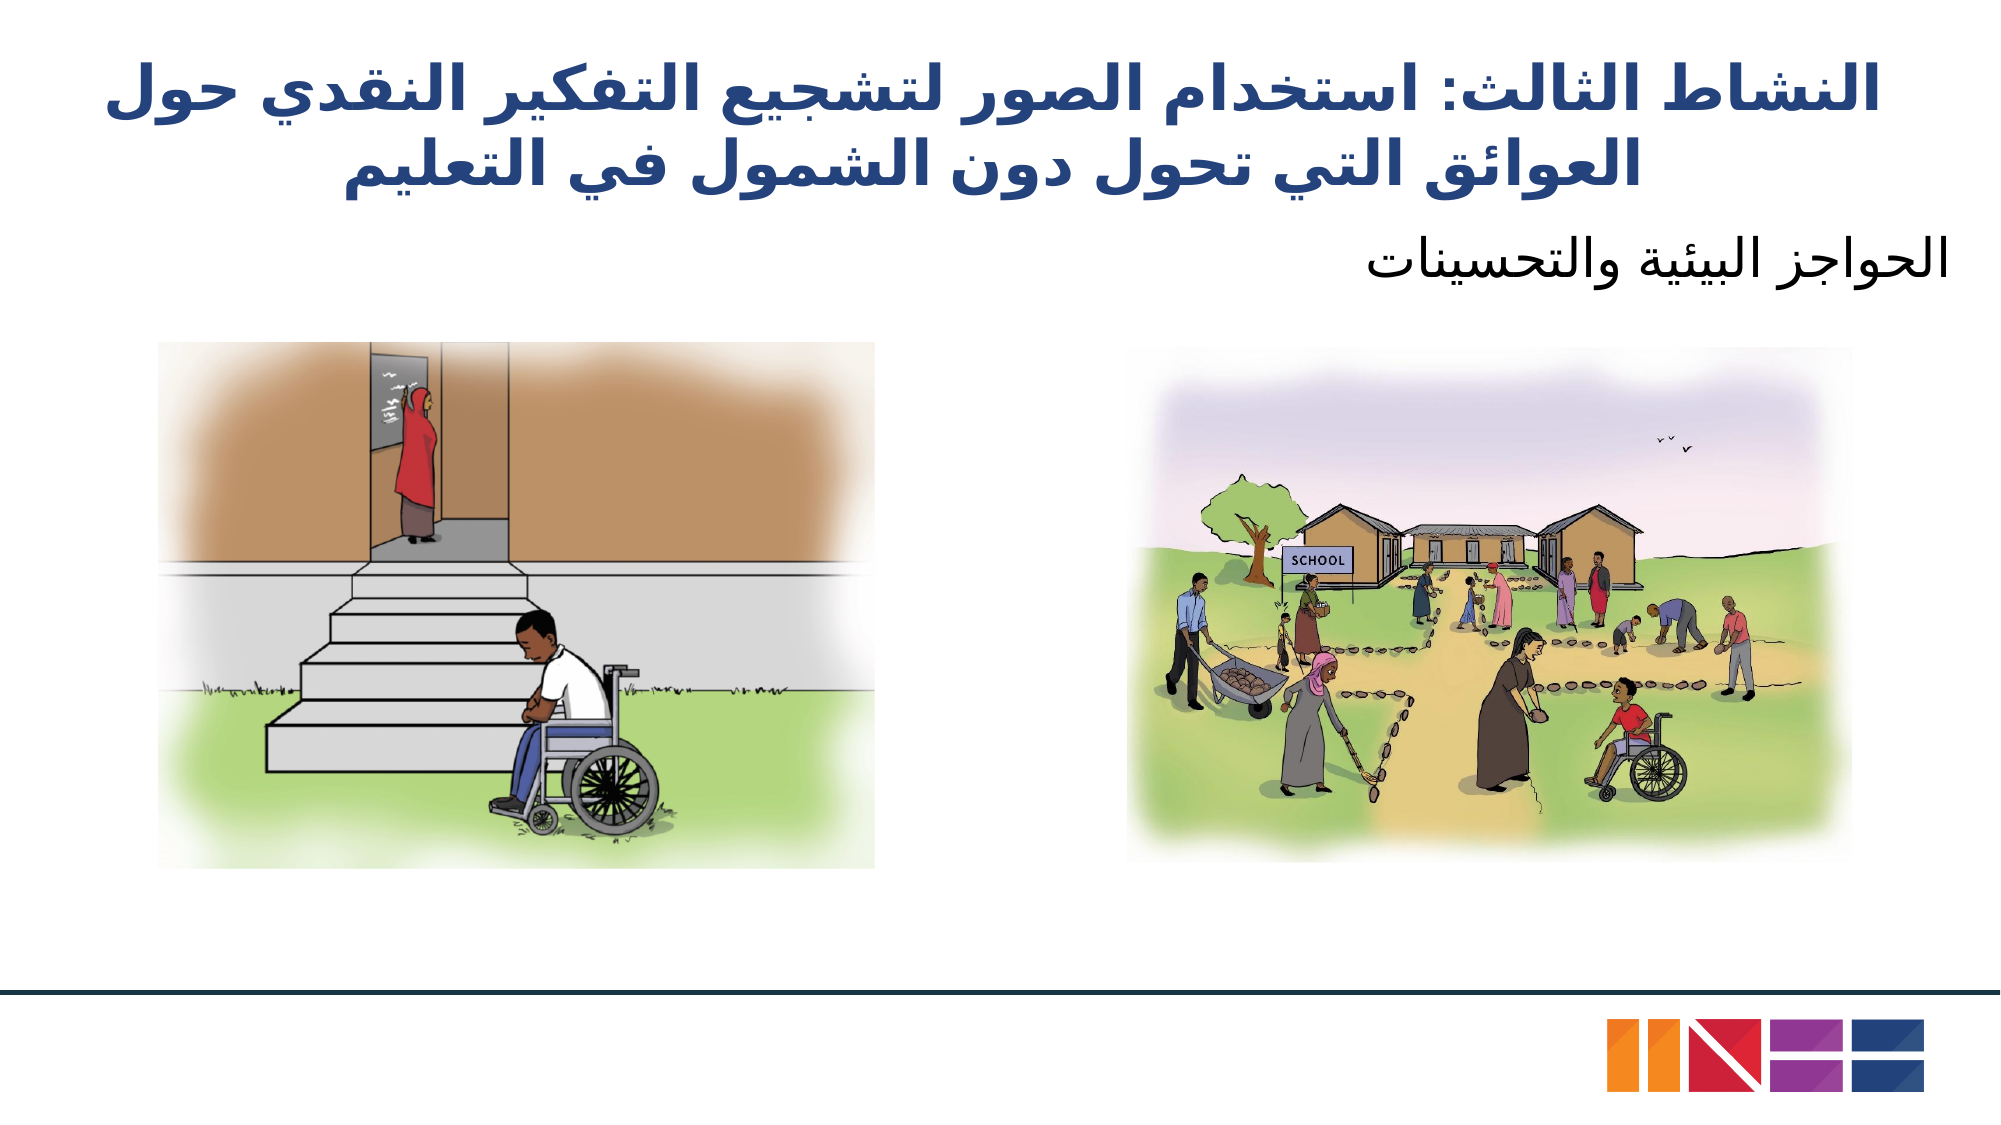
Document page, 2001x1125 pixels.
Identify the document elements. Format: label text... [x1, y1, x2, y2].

title النشاط الثالث: استخدام الصور لتشجيع التفكير النقدي حول العوائق التي تحول دون الشمول في التعليم [31, 28, 1957, 145]
picture [1126, 342, 1859, 870]
picture [1607, 1019, 1924, 1092]
list الحواجز البيئية والتحسينات [31, 203, 1971, 954]
picture [158, 342, 875, 870]
